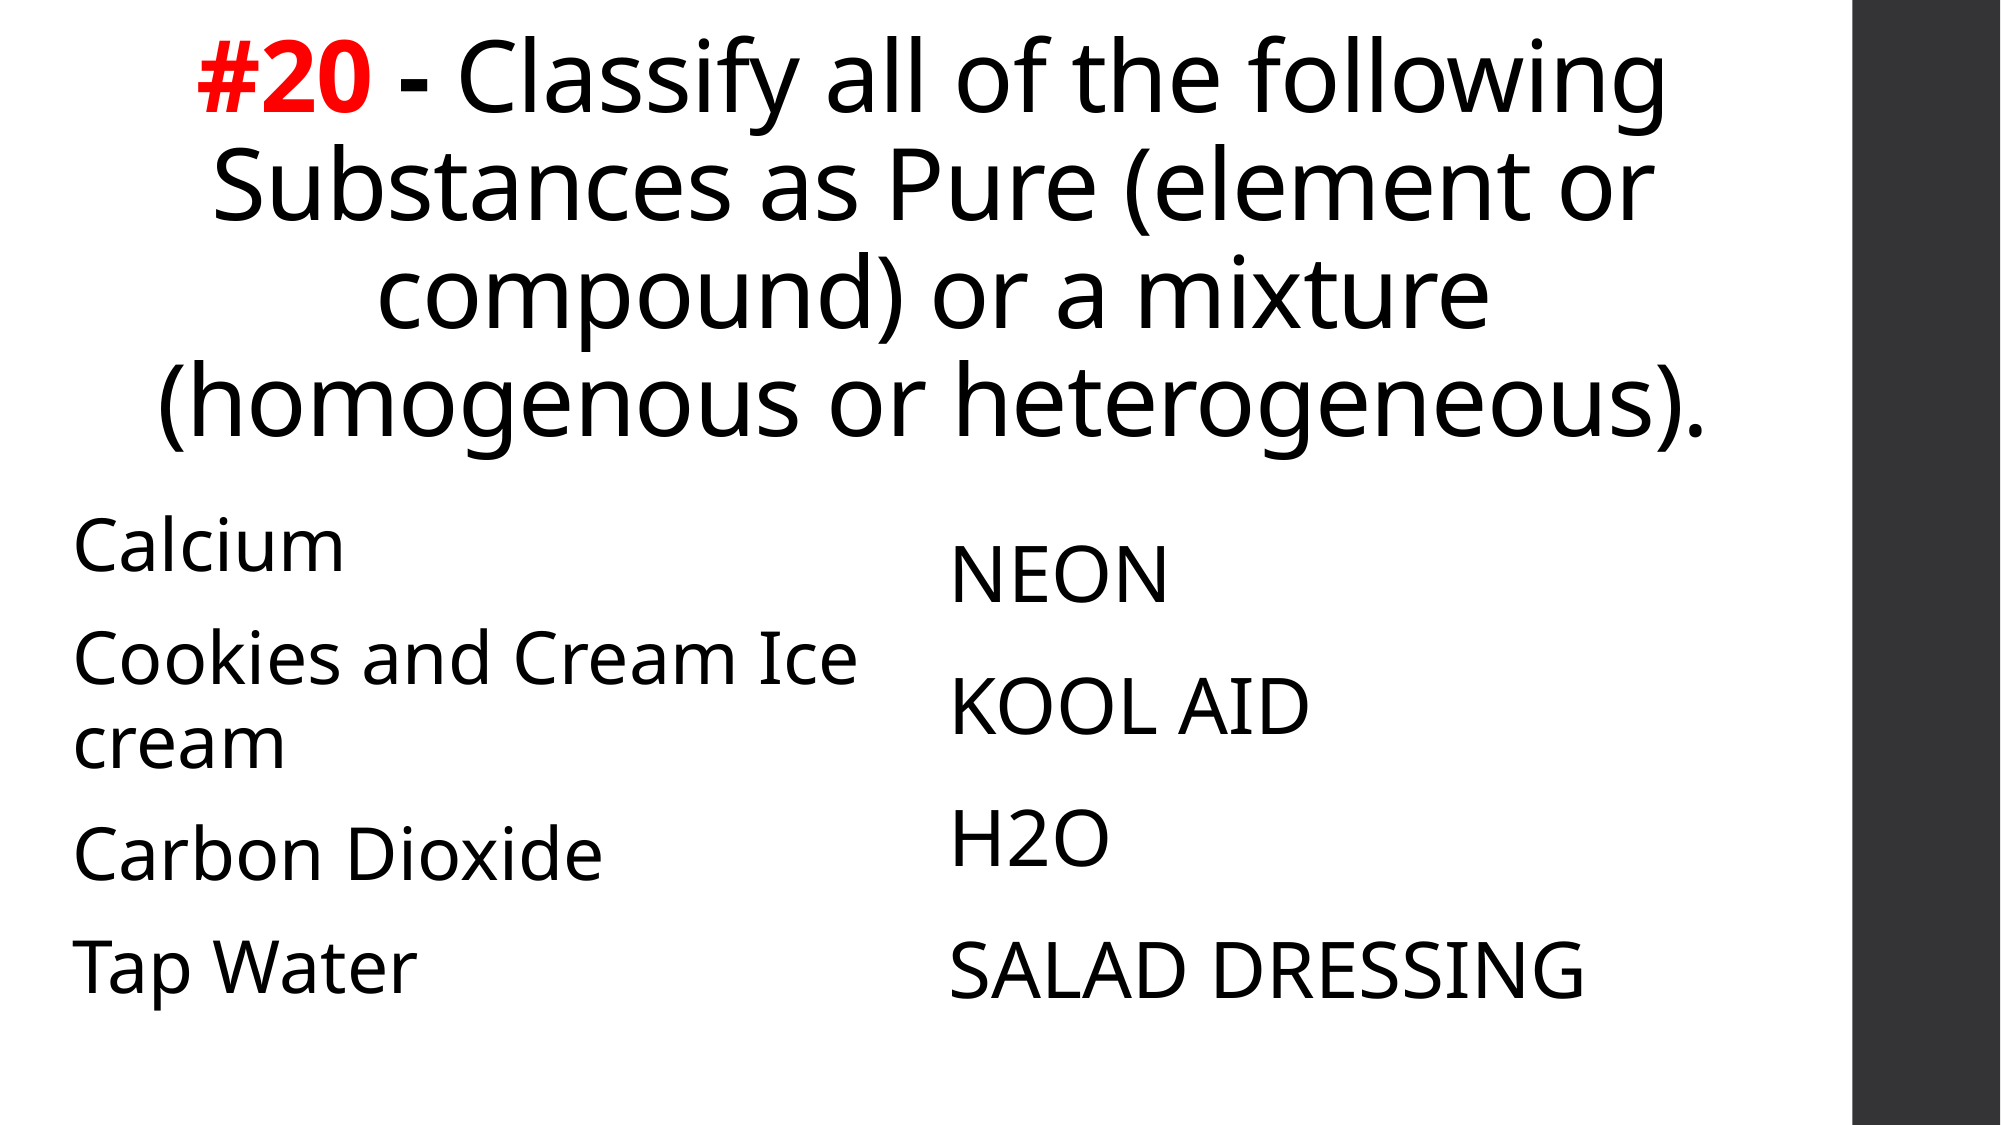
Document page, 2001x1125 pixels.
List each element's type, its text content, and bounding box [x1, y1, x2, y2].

list Calcium Cookies and Cream Ice cream Carbon Dioxide Tap Water [57, 497, 933, 1023]
title #20 - Classify all of the following Substances as Pure (element or compound) or a mixture (homogenous or heterogeneous). [81, 81, 1787, 466]
text_box Neon Kool Aid H2O Salad Dressing [933, 497, 1811, 1023]
